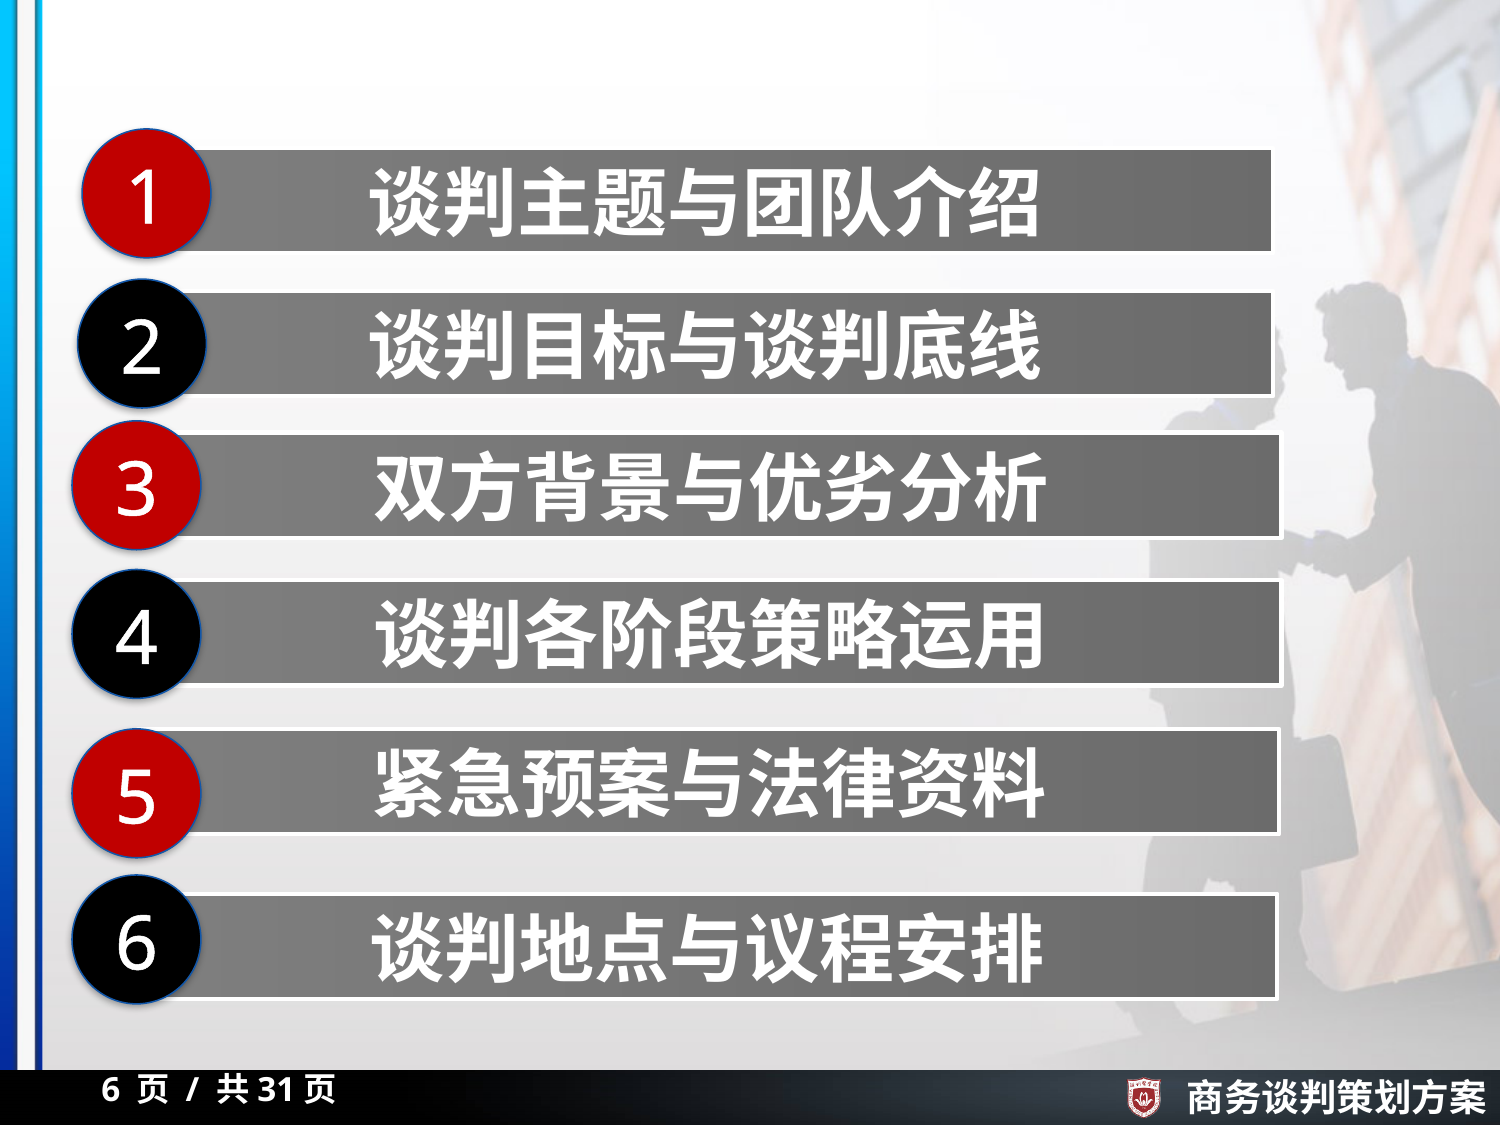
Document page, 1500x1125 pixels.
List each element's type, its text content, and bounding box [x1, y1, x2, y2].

text_box 紧急预案与法律资料 [142, 727, 1281, 836]
picture [0, 0, 1500, 1125]
text_box 1 [81, 128, 212, 259]
text_box 4 [71, 568, 202, 700]
text_box 2 [76, 278, 208, 409]
text_box 6 [71, 874, 202, 1005]
text_box 谈判主题与团队介绍 [184, 146, 1275, 255]
text_box 5 [71, 728, 202, 859]
text_box 谈判各阶段策略运用 [174, 578, 1284, 688]
text_box 谈判目标与谈判底线 [180, 289, 1275, 398]
text_box 3 [71, 420, 202, 551]
slide_number 6 页 / 共31页 [0, 1063, 352, 1119]
text_box 谈判地点与议程安排 [174, 892, 1279, 1001]
text_box 双方背景与优劣分析 [174, 430, 1284, 540]
